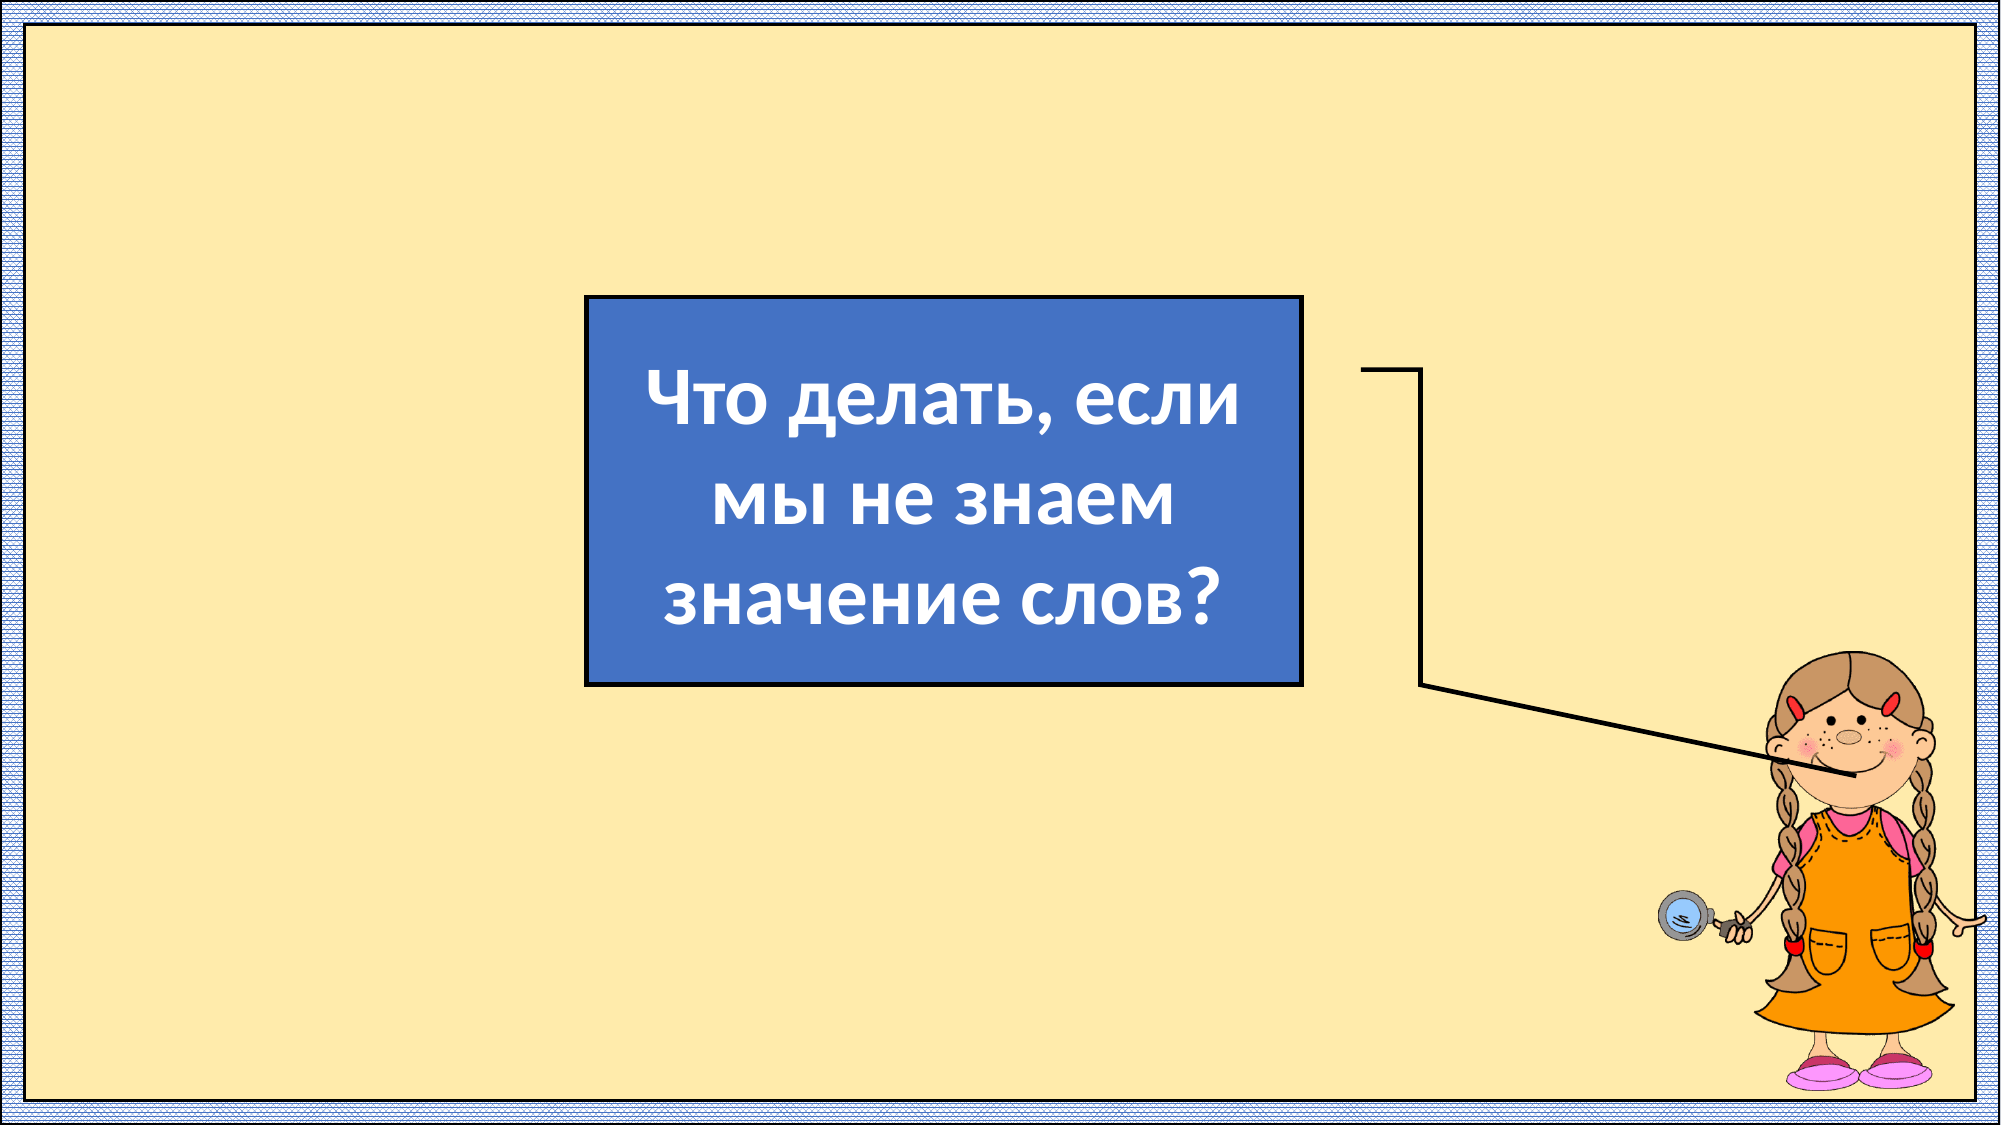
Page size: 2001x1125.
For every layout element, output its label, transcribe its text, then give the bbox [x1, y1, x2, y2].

picture [1657, 651, 1988, 1091]
text_box Что делать, если мы не знаем значение слов? [585, 296, 1302, 686]
text_box Что делать, если мы не знаем значение слов? [1360, 368, 1657, 736]
